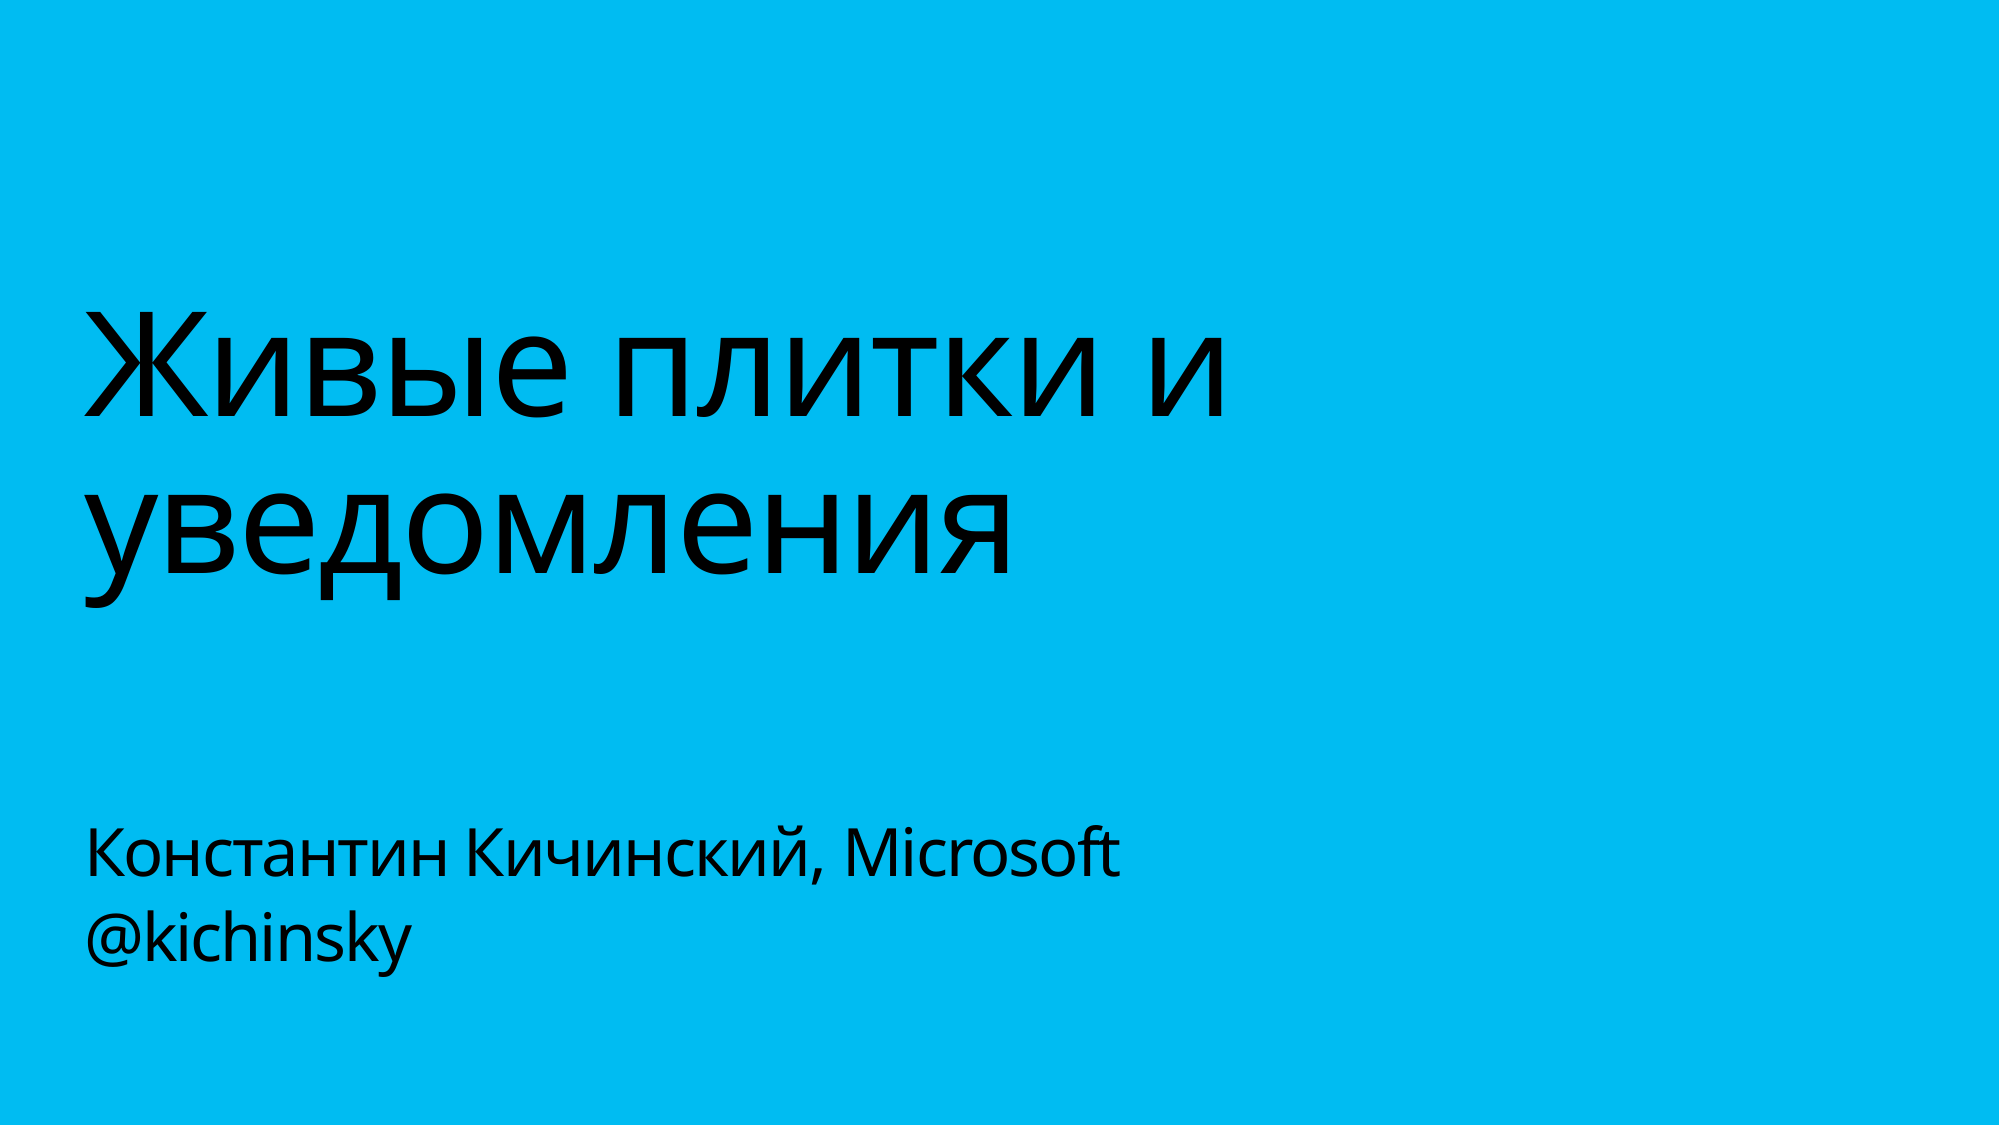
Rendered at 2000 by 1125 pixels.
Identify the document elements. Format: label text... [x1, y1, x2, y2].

list Живые плитки и уведомления [84, 290, 1926, 609]
list Константин Кичинский, Microsoft @kichinsky [84, 819, 1317, 981]
